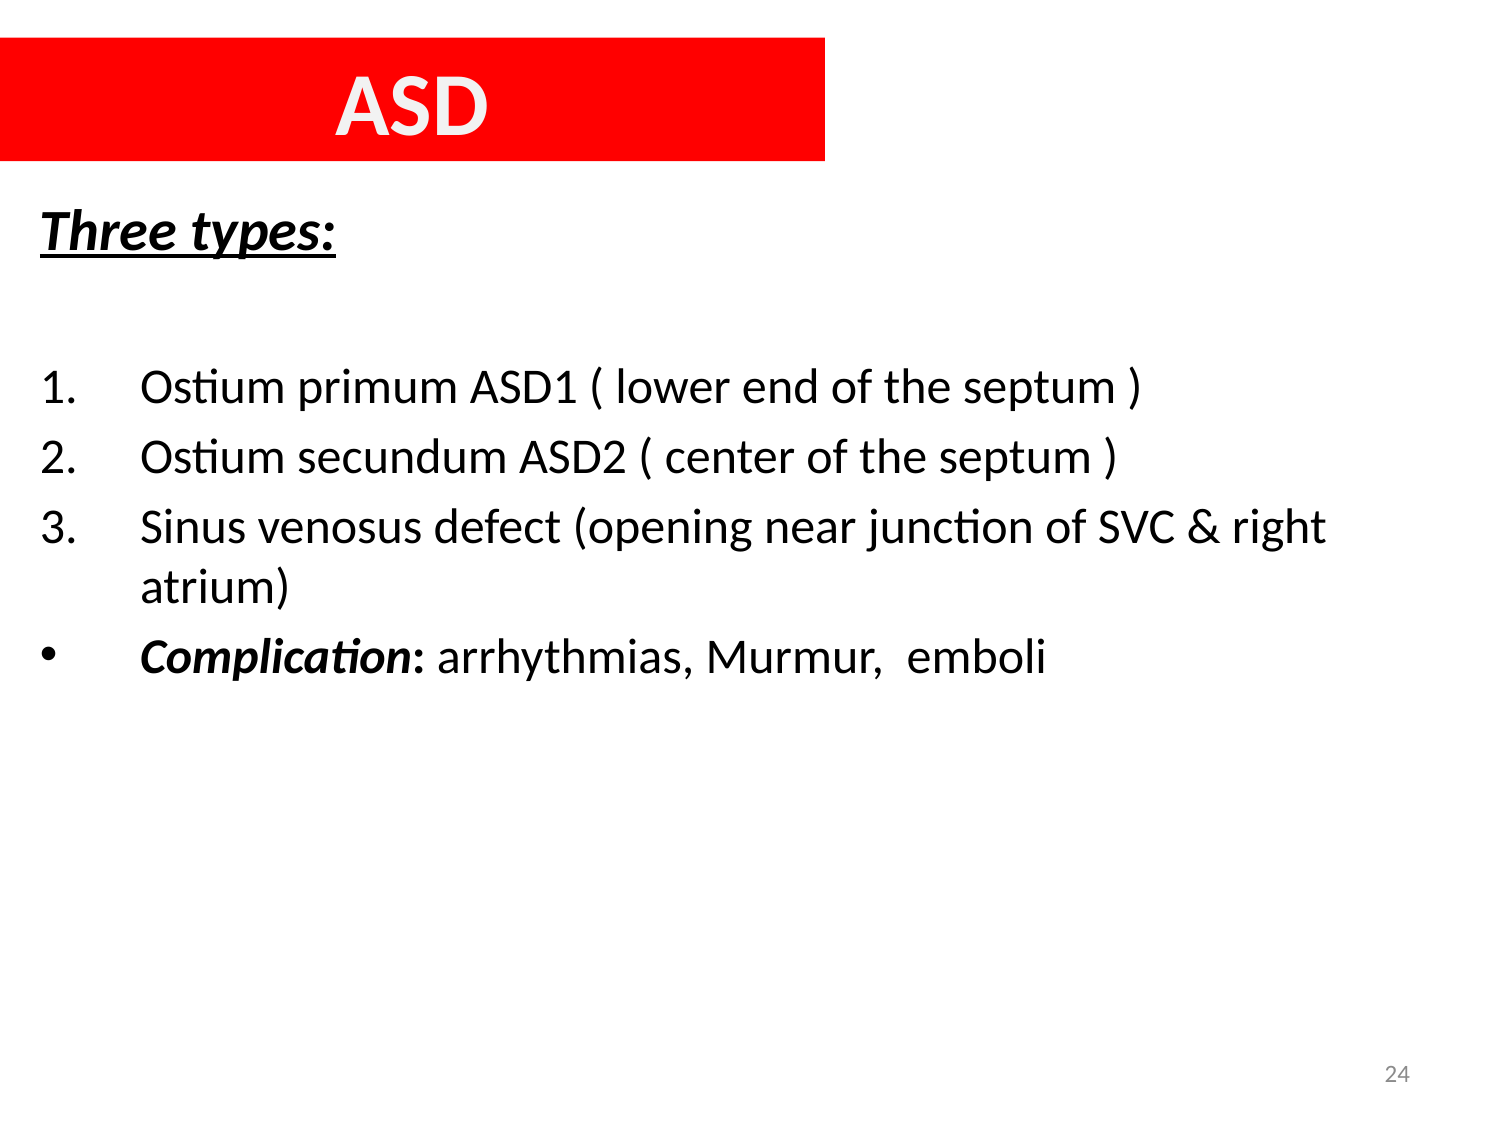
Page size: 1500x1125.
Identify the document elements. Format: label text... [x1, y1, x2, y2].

slide_number 24 [1074, 1042, 1425, 1103]
list Three types: Ostium primum ASD1 ( lower end of the septum ) Ostium secundum ASD2 ( center of the septum ) Sinus venosus defect (opening near junction of SVC & right atrium) Complication: arrhythmias, Murmur, emboli [24, 184, 1500, 1071]
title ASD [0, 37, 825, 162]
